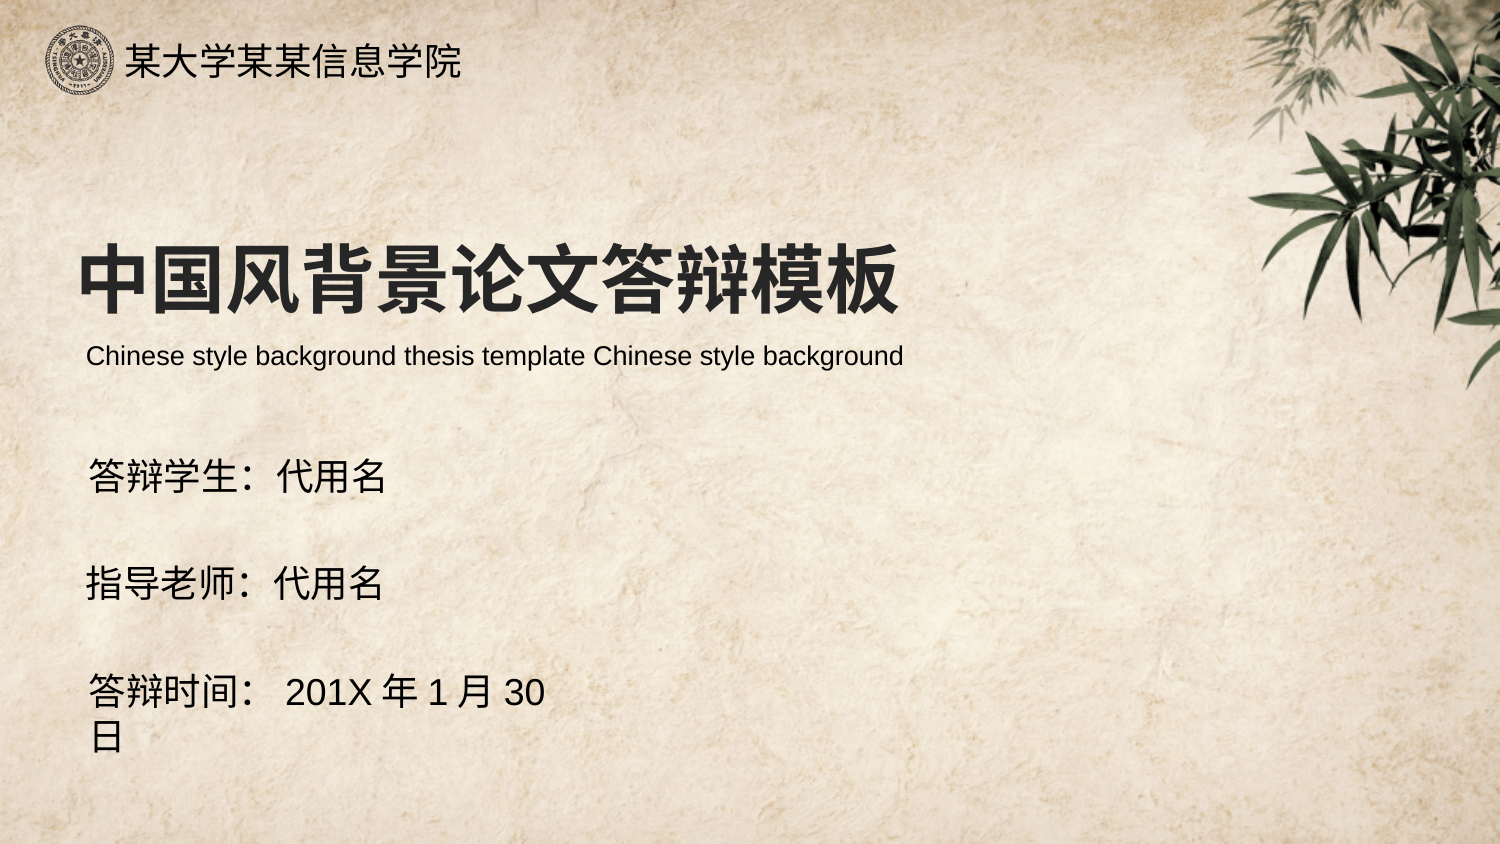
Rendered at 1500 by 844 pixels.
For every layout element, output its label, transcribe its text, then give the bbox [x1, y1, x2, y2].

text_box 答辩时间：201X年1月30日 [73, 660, 578, 766]
text_box 中国风背景论文答辩模板 [34, 224, 942, 330]
text_box 答辩学生：代用名 [73, 445, 463, 506]
picture [0, 0, 1500, 844]
text_box 某大学某某信息学院 [114, 30, 670, 91]
text_box 指导老师：代用名 [71, 553, 461, 613]
text_box Chinese style background thesis template Chinese style background [71, 330, 942, 378]
